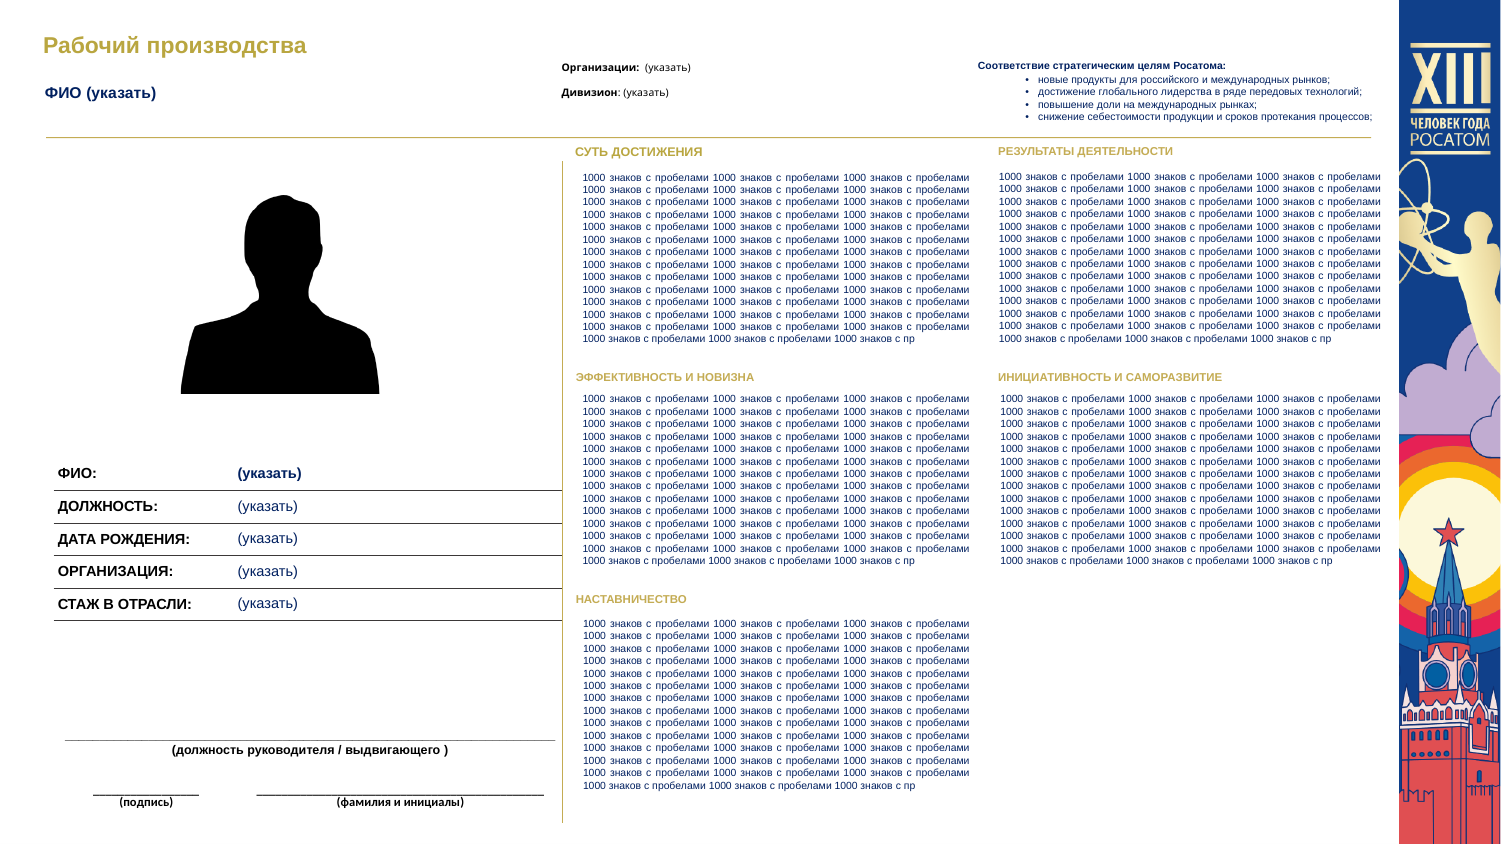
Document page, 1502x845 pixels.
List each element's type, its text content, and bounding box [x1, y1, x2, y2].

table_header (указать) [223, 458, 562, 490]
text_box ______________________________________________________________________ (должность руководителя / выдвигающего ) [46, 719, 562, 764]
text_box ЭФФЕКТИВНОСТЬ И НОВИЗНА [563, 364, 980, 391]
table_header СУТЬ ДОСТИЖЕНИЯ [567, 138, 984, 163]
picture [0, 0, 1501, 844]
text_box [180, 195, 380, 395]
table_cell (указать) [223, 556, 562, 588]
text_box 1000 знаков с пробелами 1000 знаков с пробелами 1000 знаков с пробелами 1000 знаков с пробелами 1000 знаков с пробелами 1000 знаков с пробелами 1000 знаков с пробелами 1000 знаков с пробелами 1000 знаков с пробелами 1000 знаков с пробелами 1000 знаков с пробелами 1000 знаков с пробелами 1000 знаков с пробелами 1000 знаков с пробелами 1000 знаков с пробелами 1000 знаков с пробелами 1000 знаков с пробелами 1000 знаков с пробелами 1000 знаков с пробелами 1000 знаков с пробелами 1000 знаков с пробелами 1000 знаков с пробелами 1000 знаков с пробелами 1000 знаков с пробелами 1000 знаков с пробелами 1000 знаков с пробелами 1000 знаков с пробелами 1000 знаков с пробелами 1000 знаков с пробелами 1000 знаков с пробелами 1000 знаков с пробелами 1000 знаков с пробелами 1000 знаков с пробелами 1000 знаков с пробелами 1000 знаков с пробелами 1000 знаков с пробелами 1000 знаков с пробелами 1000 знаков с пробелами 1000 знаков с пробелами 1000 знаков с пробелами 1000 знаков с пробелами 1000 знаков с пр [985, 384, 1397, 575]
table_cell (указать) [223, 589, 562, 620]
text_box 1000 знаков с пробелами 1000 знаков с пробелами 1000 знаков с пробелами 1000 знаков с пробелами 1000 знаков с пробелами 1000 знаков с пробелами 1000 знаков с пробелами 1000 знаков с пробелами 1000 знаков с пробелами 1000 знаков с пробелами 1000 знаков с пробелами 1000 знаков с пробелами 1000 знаков с пробелами 1000 знаков с пробелами 1000 знаков с пробелами 1000 знаков с пробелами 1000 знаков с пробелами 1000 знаков с пробелами 1000 знаков с пробелами 1000 знаков с пробелами 1000 знаков с пробелами 1000 знаков с пробелами 1000 знаков с пробелами 1000 знаков с пробелами 1000 знаков с пробелами 1000 знаков с пробелами 1000 знаков с пробелами 1000 знаков с пробелами 1000 знаков с пробелами 1000 знаков с пробелами 1000 знаков с пробелами 1000 знаков с пробелами 1000 знаков с пробелами 1000 знаков с пробелами 1000 знаков с пробелами 1000 знаков с пробелами 1000 знаков с пробелами 1000 знаков с пробелами 1000 знаков с пробелами 1000 знаков с пробелами 1000 знаков с пробелами 1000 знаков с пр [568, 609, 986, 799]
text_box РЕЗУЛЬТАТЫ ДЕЯТЕЛЬНОСТИ [984, 139, 1403, 166]
text_box НАСТАВНИЧЕСТВО [563, 587, 980, 614]
table_header ФИО: [54, 458, 223, 490]
text_box Соответствие стратегическим целям Росатома: [963, 52, 1242, 80]
text_box Организации: (указать) Дивизион: (указать) [561, 60, 1010, 111]
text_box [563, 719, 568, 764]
table_cell ОРГАНИЗАЦИЯ: [54, 556, 223, 588]
table_cell СТАЖ В ОТРАСЛИ: [54, 589, 223, 620]
table_cell (указать) [223, 524, 562, 555]
table_cell ДАТА РОЖДЕНИЯ: [54, 524, 223, 555]
text_box 1000 знаков с пробелами 1000 знаков с пробелами 1000 знаков с пробелами 1000 знаков с пробелами 1000 знаков с пробелами 1000 знаков с пробелами 1000 знаков с пробелами 1000 знаков с пробелами 1000 знаков с пробелами 1000 знаков с пробелами 1000 знаков с пробелами 1000 знаков с пробелами 1000 знаков с пробелами 1000 знаков с пробелами 1000 знаков с пробелами 1000 знаков с пробелами 1000 знаков с пробелами 1000 знаков с пробелами 1000 знаков с пробелами 1000 знаков с пробелами 1000 знаков с пробелами 1000 знаков с пробелами 1000 знаков с пробелами 1000 знаков с пробелами 1000 знаков с пробелами 1000 знаков с пробелами 1000 знаков с пробелами 1000 знаков с пробелами 1000 знаков с пробелами 1000 знаков с пробелами 1000 знаков с пробелами 1000 знаков с пробелами 1000 знаков с пробелами 1000 знаков с пробелами 1000 знаков с пробелами 1000 знаков с пробелами 1000 знаков с пробелами 1000 знаков с пробелами 1000 знаков с пробелами 1000 знаков с пробелами 1000 знаков с пробелами 1000 знаков с пр [984, 162, 1397, 352]
text_box 1000 знаков с пробелами 1000 знаков с пробелами 1000 знаков с пробелами 1000 знаков с пробелами 1000 знаков с пробелами 1000 знаков с пробелами 1000 знаков с пробелами 1000 знаков с пробелами 1000 знаков с пробелами 1000 знаков с пробелами 1000 знаков с пробелами 1000 знаков с пробелами 1000 знаков с пробелами 1000 знаков с пробелами 1000 знаков с пробелами 1000 знаков с пробелами 1000 знаков с пробелами 1000 знаков с пробелами 1000 знаков с пробелами 1000 знаков с пробелами 1000 знаков с пробелами 1000 знаков с пробелами 1000 знаков с пробелами 1000 знаков с пробелами 1000 знаков с пробелами 1000 знаков с пробелами 1000 знаков с пробелами 1000 знаков с пробелами 1000 знаков с пробелами 1000 знаков с пробелами 1000 знаков с пробелами 1000 знаков с пробелами 1000 знаков с пробелами 1000 знаков с пробелами 1000 знаков с пробелами 1000 знаков с пробелами 1000 знаков с пробелами 1000 знаков с пробелами 1000 знаков с пробелами 1000 знаков с пробелами 1000 знаков с пробелами 1000 знаков с пр [567, 163, 986, 353]
text_box ИНИЦИАТИВНОСТЬ И САМОРАЗВИТИЕ [983, 364, 1403, 391]
table_cell (указать) [223, 491, 562, 523]
text_box Рабочий производства [28, 23, 1402, 66]
text_box 1000 знаков с пробелами 1000 знаков с пробелами 1000 знаков с пробелами 1000 знаков с пробелами 1000 знаков с пробелами 1000 знаков с пробелами 1000 знаков с пробелами 1000 знаков с пробелами 1000 знаков с пробелами 1000 знаков с пробелами 1000 знаков с пробелами 1000 знаков с пробелами 1000 знаков с пробелами 1000 знаков с пробелами 1000 знаков с пробелами 1000 знаков с пробелами 1000 знаков с пробелами 1000 знаков с пробелами 1000 знаков с пробелами 1000 знаков с пробелами 1000 знаков с пробелами 1000 знаков с пробелами 1000 знаков с пробелами 1000 знаков с пробелами 1000 знаков с пробелами 1000 знаков с пробелами 1000 знаков с пробелами 1000 знаков с пробелами 1000 знаков с пробелами 1000 знаков с пробелами 1000 знаков с пробелами 1000 знаков с пробелами 1000 знаков с пробелами 1000 знаков с пробелами 1000 знаков с пробелами 1000 знаков с пробелами 1000 знаков с пробелами 1000 знаков с пробелами 1000 знаков с пробелами 1000 знаков с пробелами 1000 знаков с пробелами 1000 знаков с пр [567, 384, 985, 575]
text_box ФИО (указать) [30, 79, 550, 110]
text_box • новые продукты для российского и международных рынков; • достижение глобального лидерства в ряде передовых технологий; • повышение доли на международных рынках; • снижение себестоимости продукции и сроков протекания процессов; [1010, 65, 1394, 148]
table_header _________________ (подпись) [54, 777, 239, 822]
table_header ______________________________________________ (фамилия и инициалы) [239, 777, 562, 822]
table_cell ДОЛЖНОСТЬ: [54, 491, 223, 523]
